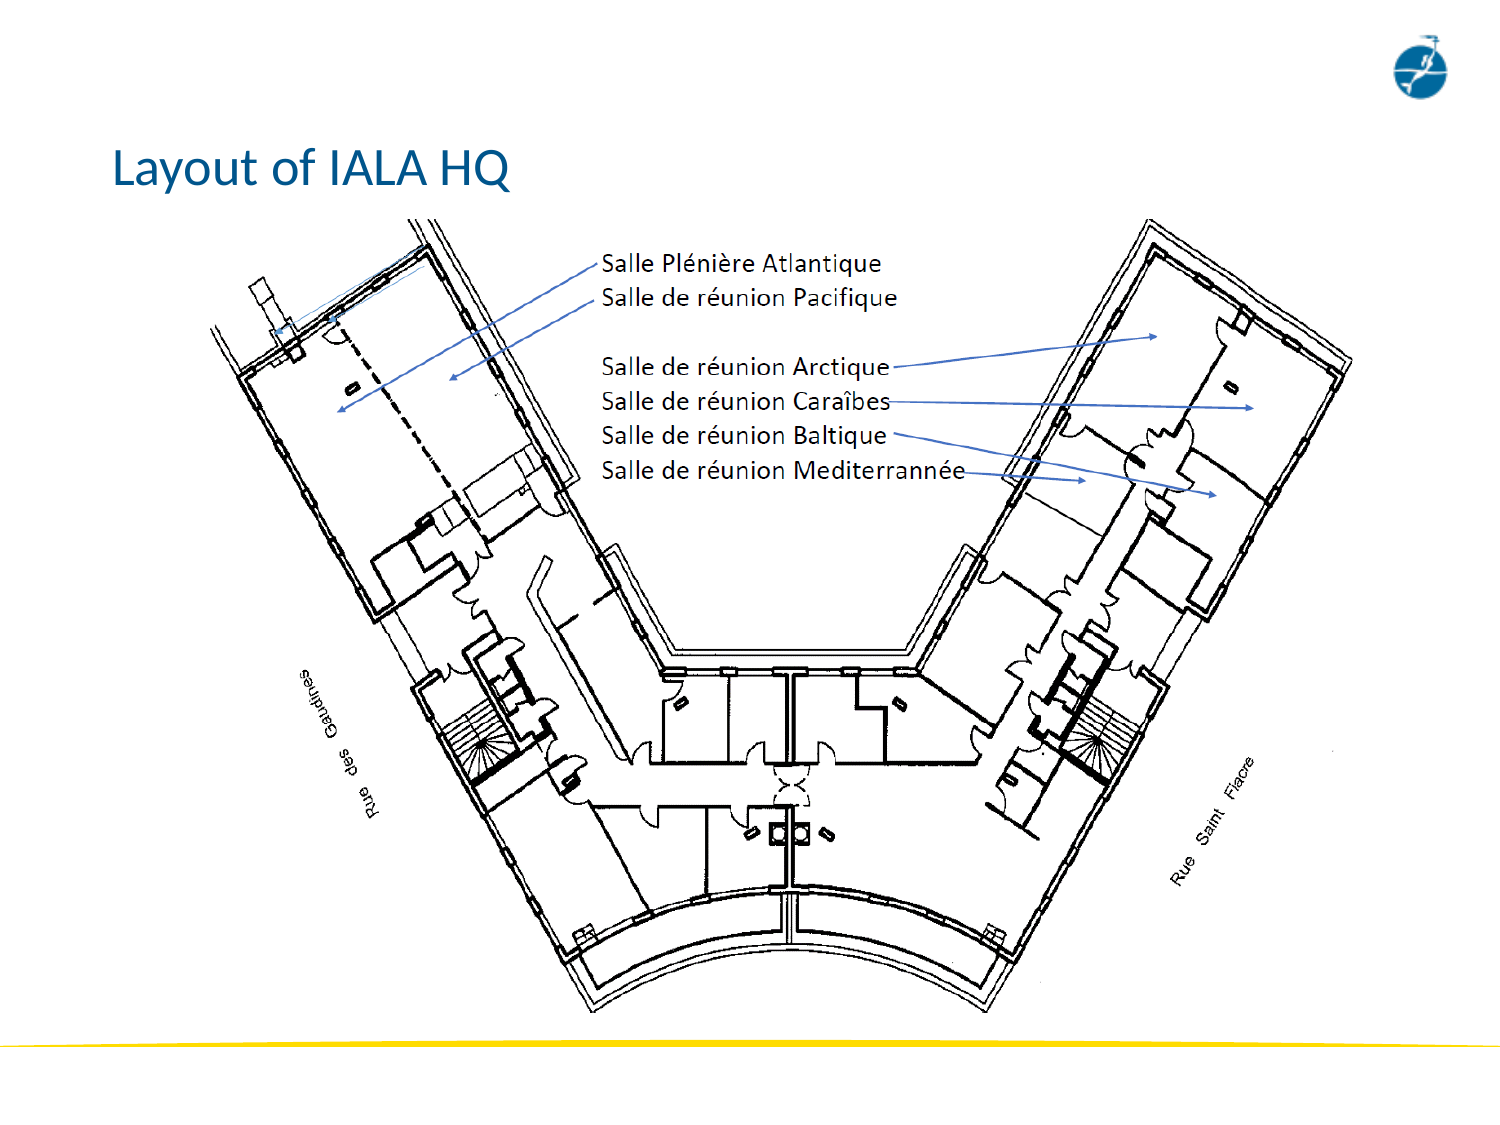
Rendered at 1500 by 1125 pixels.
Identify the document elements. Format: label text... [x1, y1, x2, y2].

title Layout of IALA HQ [112, 42, 1388, 197]
picture [194, 214, 1388, 1026]
